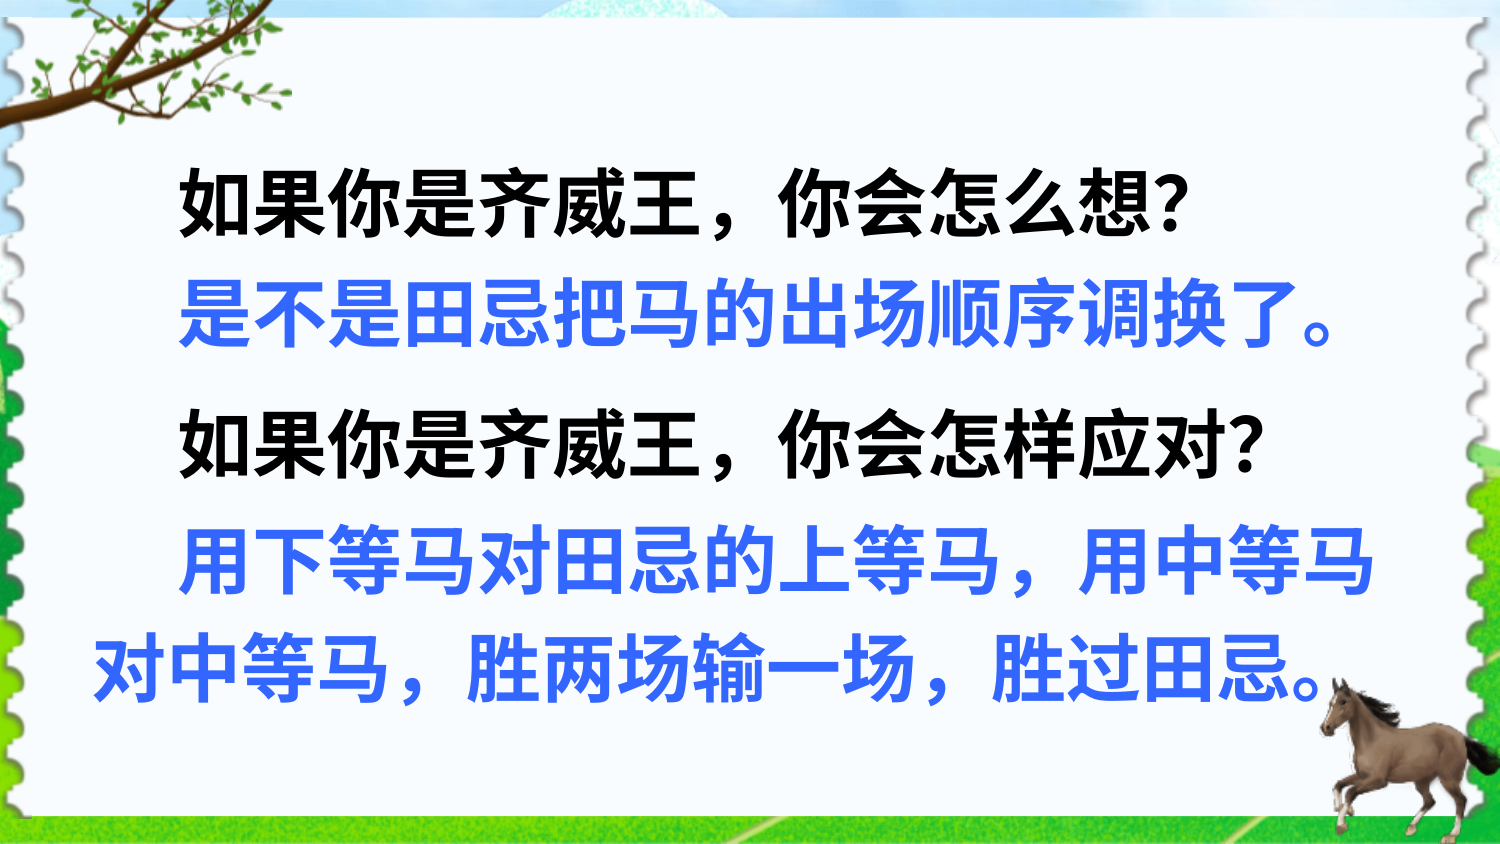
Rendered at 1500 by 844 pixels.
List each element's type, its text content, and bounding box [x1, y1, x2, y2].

text_box 如果你是齐威王，你会怎样应对？ [76, 367, 1388, 487]
text_box 是不是田忌把马的出场顺序调换了。 [76, 241, 1444, 365]
text_box 用下等马对田忌的上等马，用中等马对中等马，胜两场输一场，胜过田忌。 [76, 487, 1444, 719]
picture [0, 0, 1500, 844]
text_box 如果你是齐威王，你会怎么想？ [76, 126, 1352, 241]
